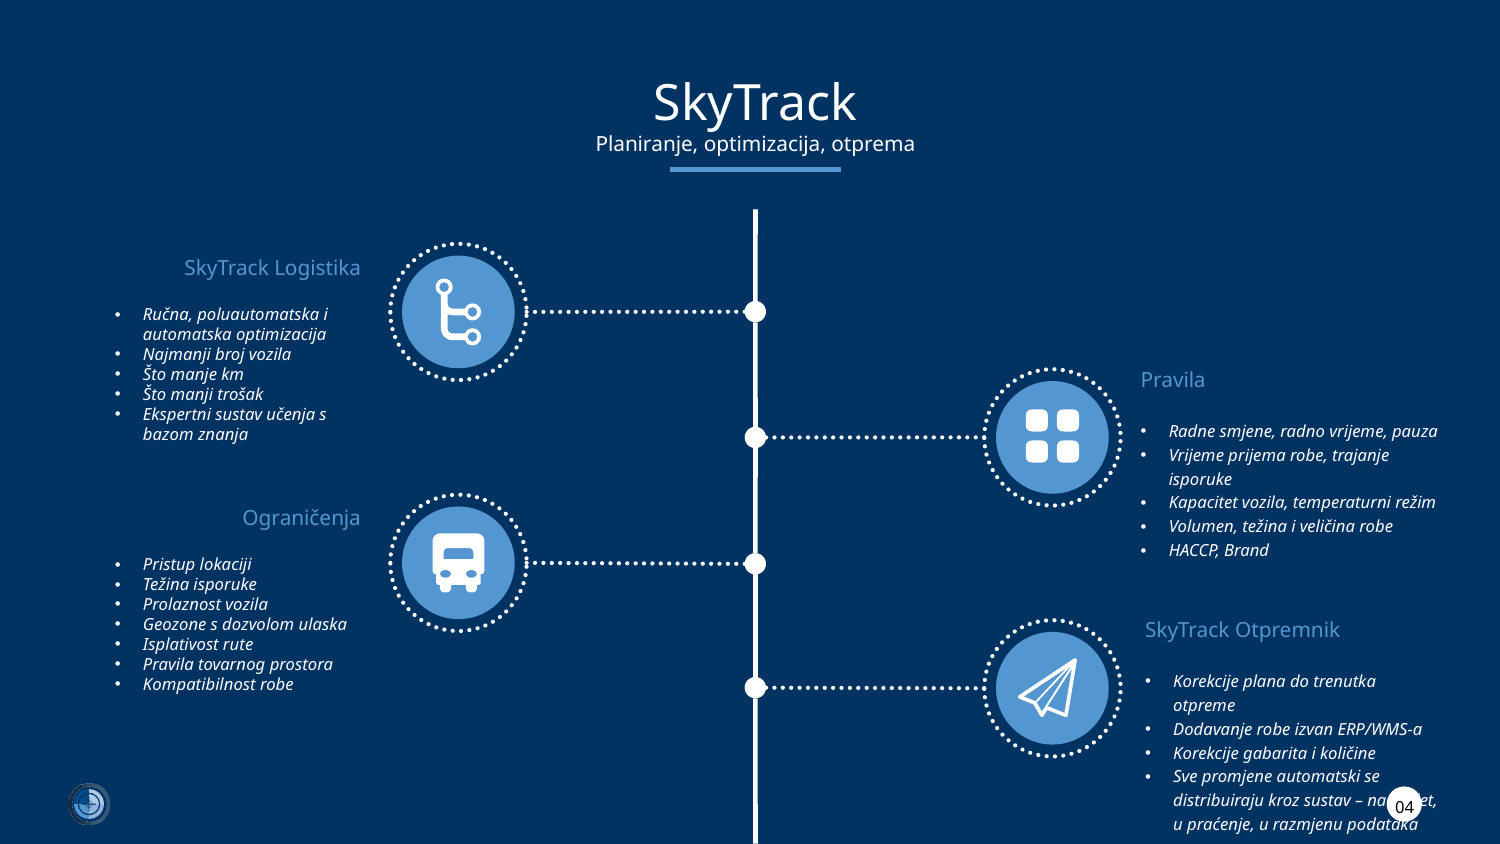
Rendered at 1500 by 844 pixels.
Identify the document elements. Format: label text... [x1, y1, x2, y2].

text_box Ograničenja Pristup lokaciji Težina isporuke Prolaznost vozila Geozone s dozvolom ulaska Isplativost rute Pravila tovarnog prostora Kompatibilnost robe [99, 496, 376, 702]
text_box [742, 425, 768, 450]
text_box [742, 299, 769, 325]
text_box SkyTrack Logistika Ručna, poluautomatska i automatska optimizacija Najmanji broj vozila Što manje km Što manji trošak Ekspertni sustav učenja s bazom znanja [99, 246, 376, 452]
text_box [68, 783, 110, 825]
text_box [742, 675, 768, 701]
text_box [290, 70, 1221, 164]
text_box 04 [1369, 785, 1441, 825]
text_box [742, 551, 769, 577]
text_box SkyTrack Otpremnik Korekcije plana do trenutka otpreme Dodavanje robe izvan ERP/WMS-a Korekcije gabarita i količine Sve promjene automatski se distribuiraju kroz sustav – na tablet, u praćenje, u razmjenu podataka [1130, 609, 1454, 842]
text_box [984, 619, 1121, 757]
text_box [390, 494, 527, 632]
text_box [390, 243, 527, 381]
text_box Pravila Radne smjene, radno vrijeme, pauza Vrijeme prijema robe, trajanje isporuke Kapacitet vozila, temperaturni režim Volumen, težina i veličina robe HACCP, Brand [1125, 359, 1454, 592]
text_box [984, 368, 1121, 506]
